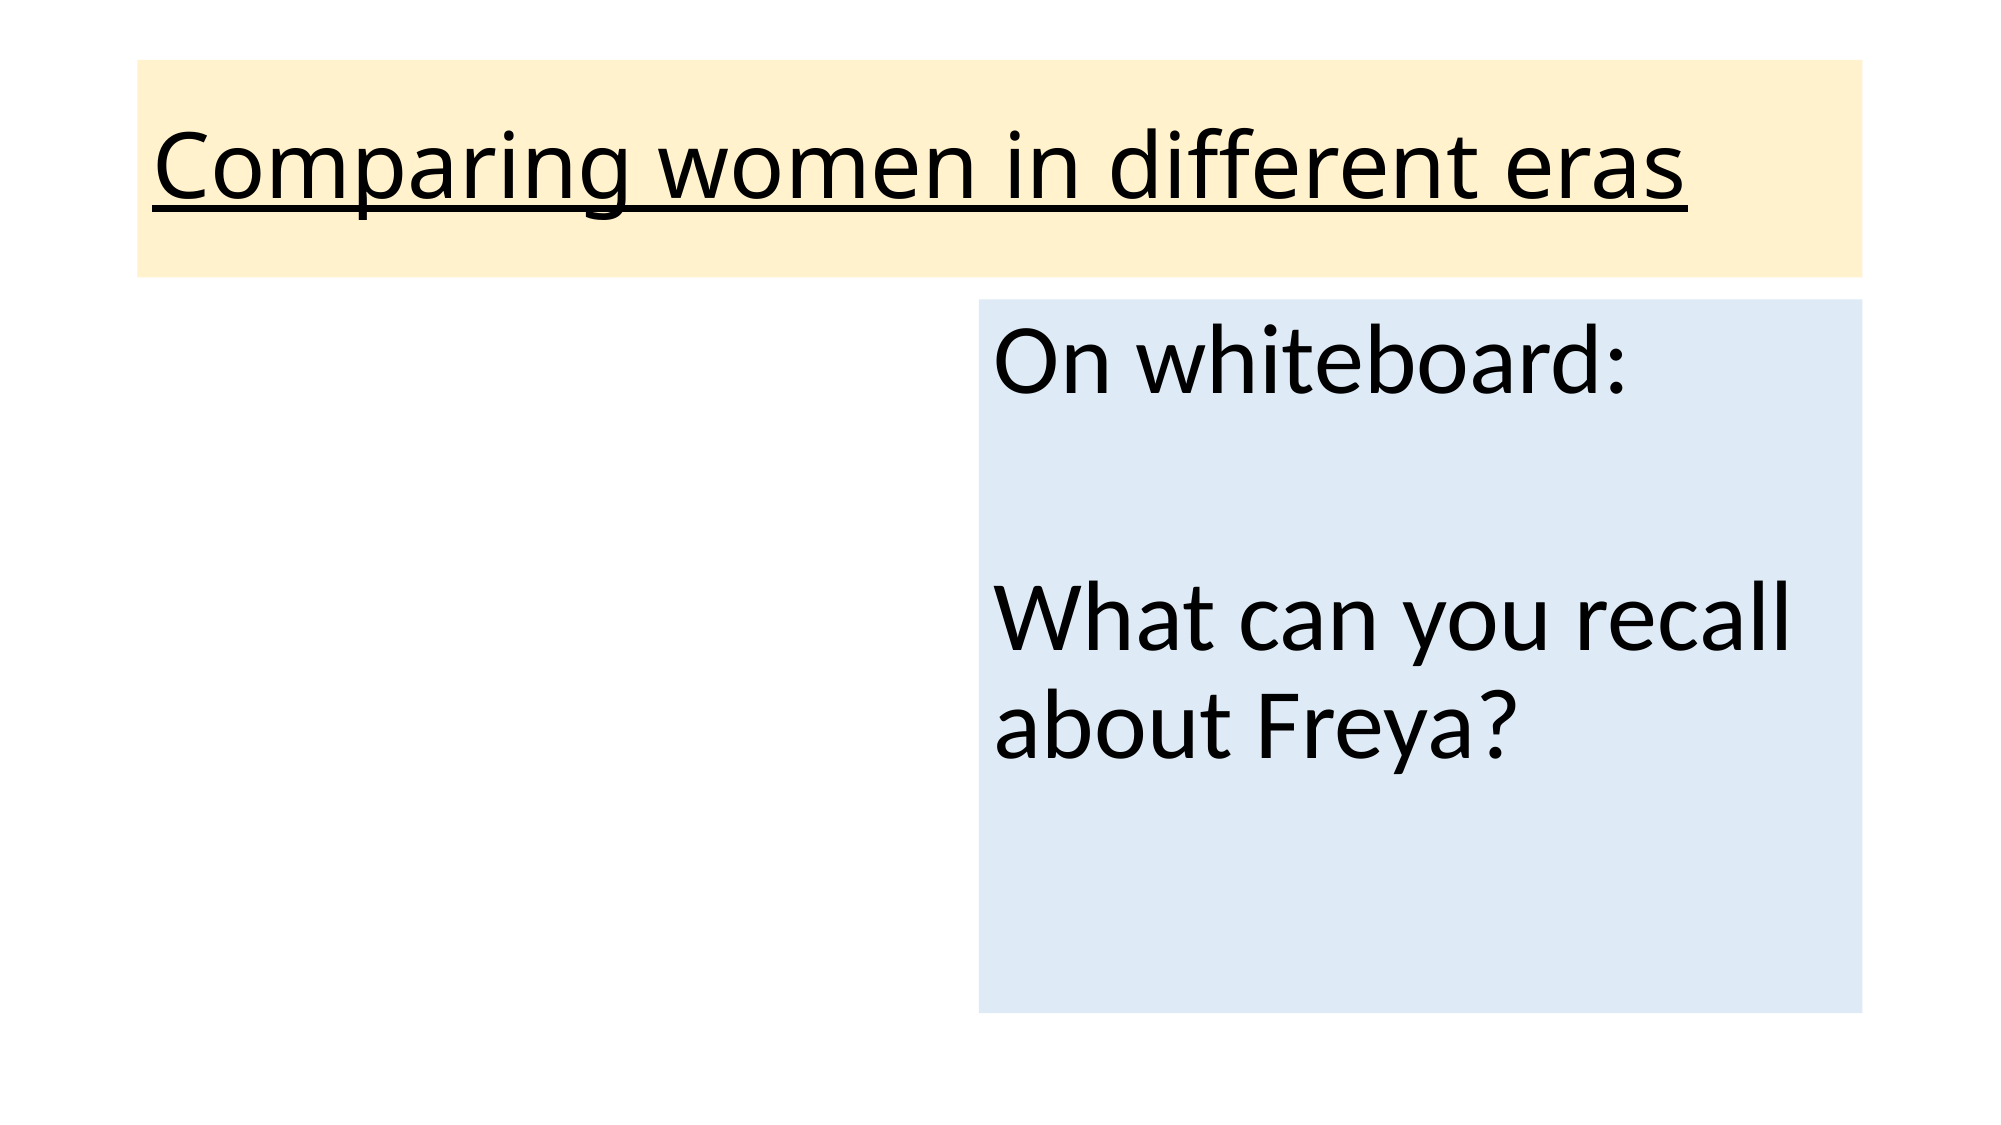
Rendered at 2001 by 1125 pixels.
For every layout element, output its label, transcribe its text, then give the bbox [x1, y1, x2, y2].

title Comparing women in different eras [137, 59, 1863, 278]
list On whiteboard: What can you recall about Freya? [978, 299, 1863, 1014]
